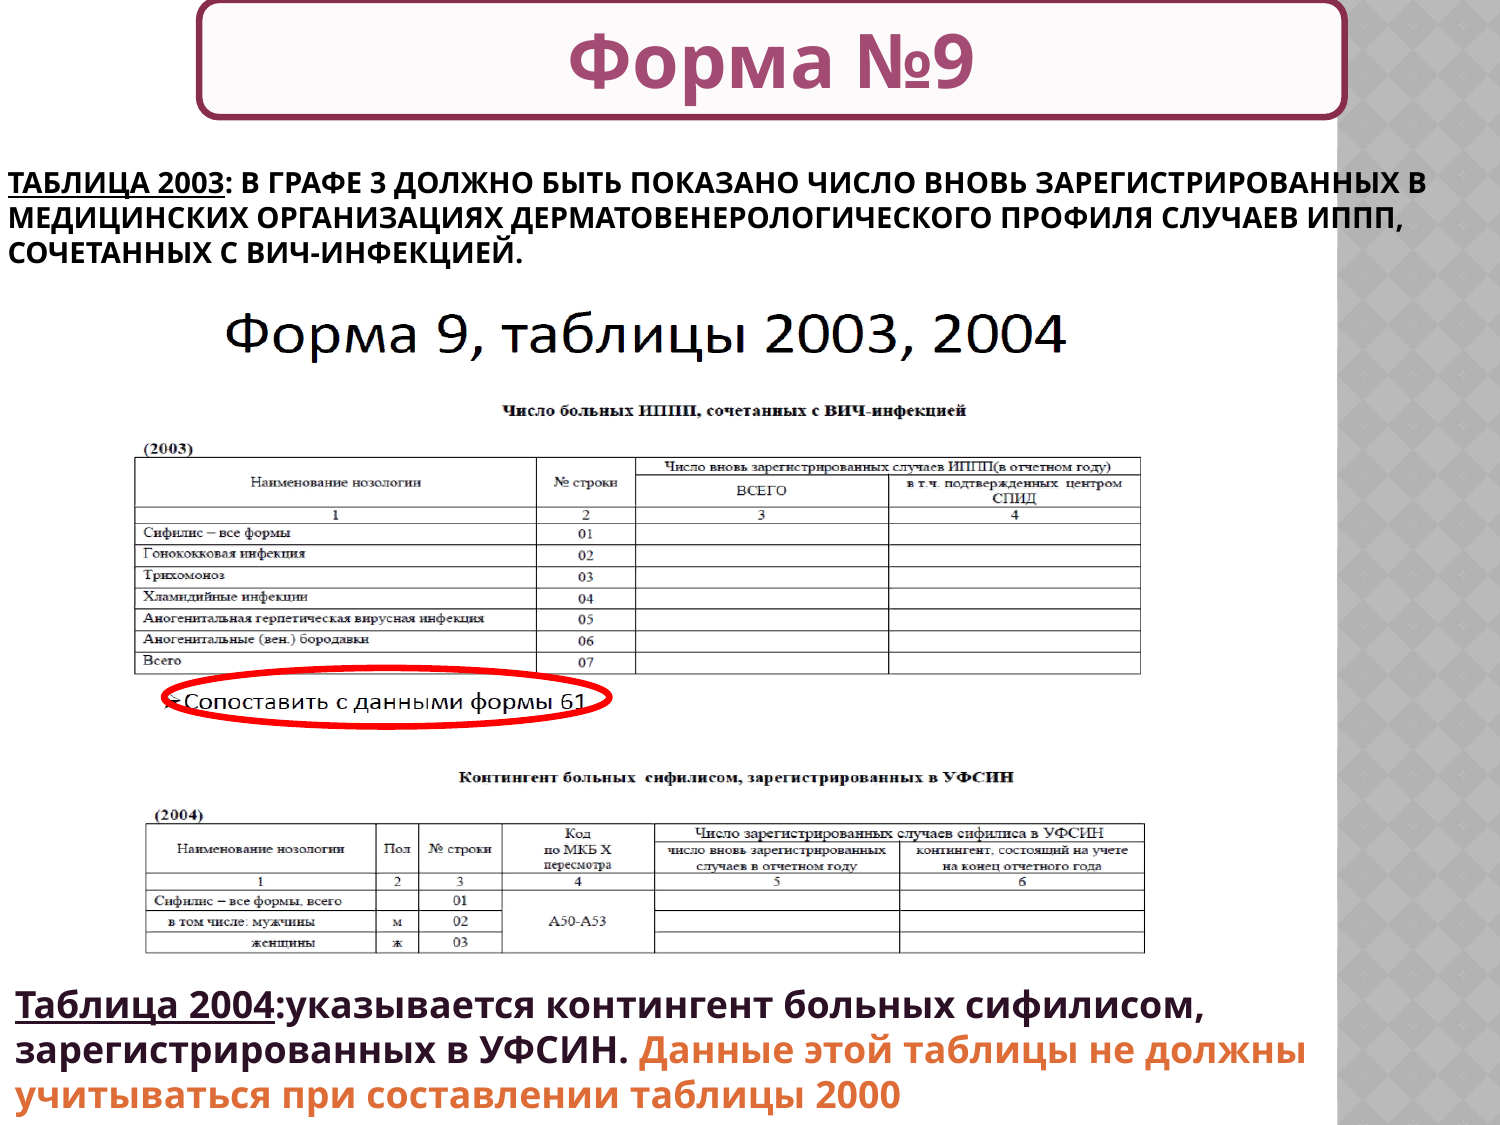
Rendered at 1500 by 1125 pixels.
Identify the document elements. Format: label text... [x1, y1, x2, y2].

text_box Таблица 2004:указывается контингент больных сифилисом, зарегистрированных в УФСИН. Данные этой таблицы не должны учитываться при составлении таблицы 2000 [0, 973, 1336, 1124]
title Таблица 2003: в графе 3 должно быть показано число вновь зарегистрированных в медицинских организациях дерматовенерологического профиля случаев ИППП, сочетанных с ВИЧ-инфекцией. [0, 0, 1454, 305]
text_box Форма №9 [195, 0, 1348, 121]
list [104, 269, 1188, 973]
